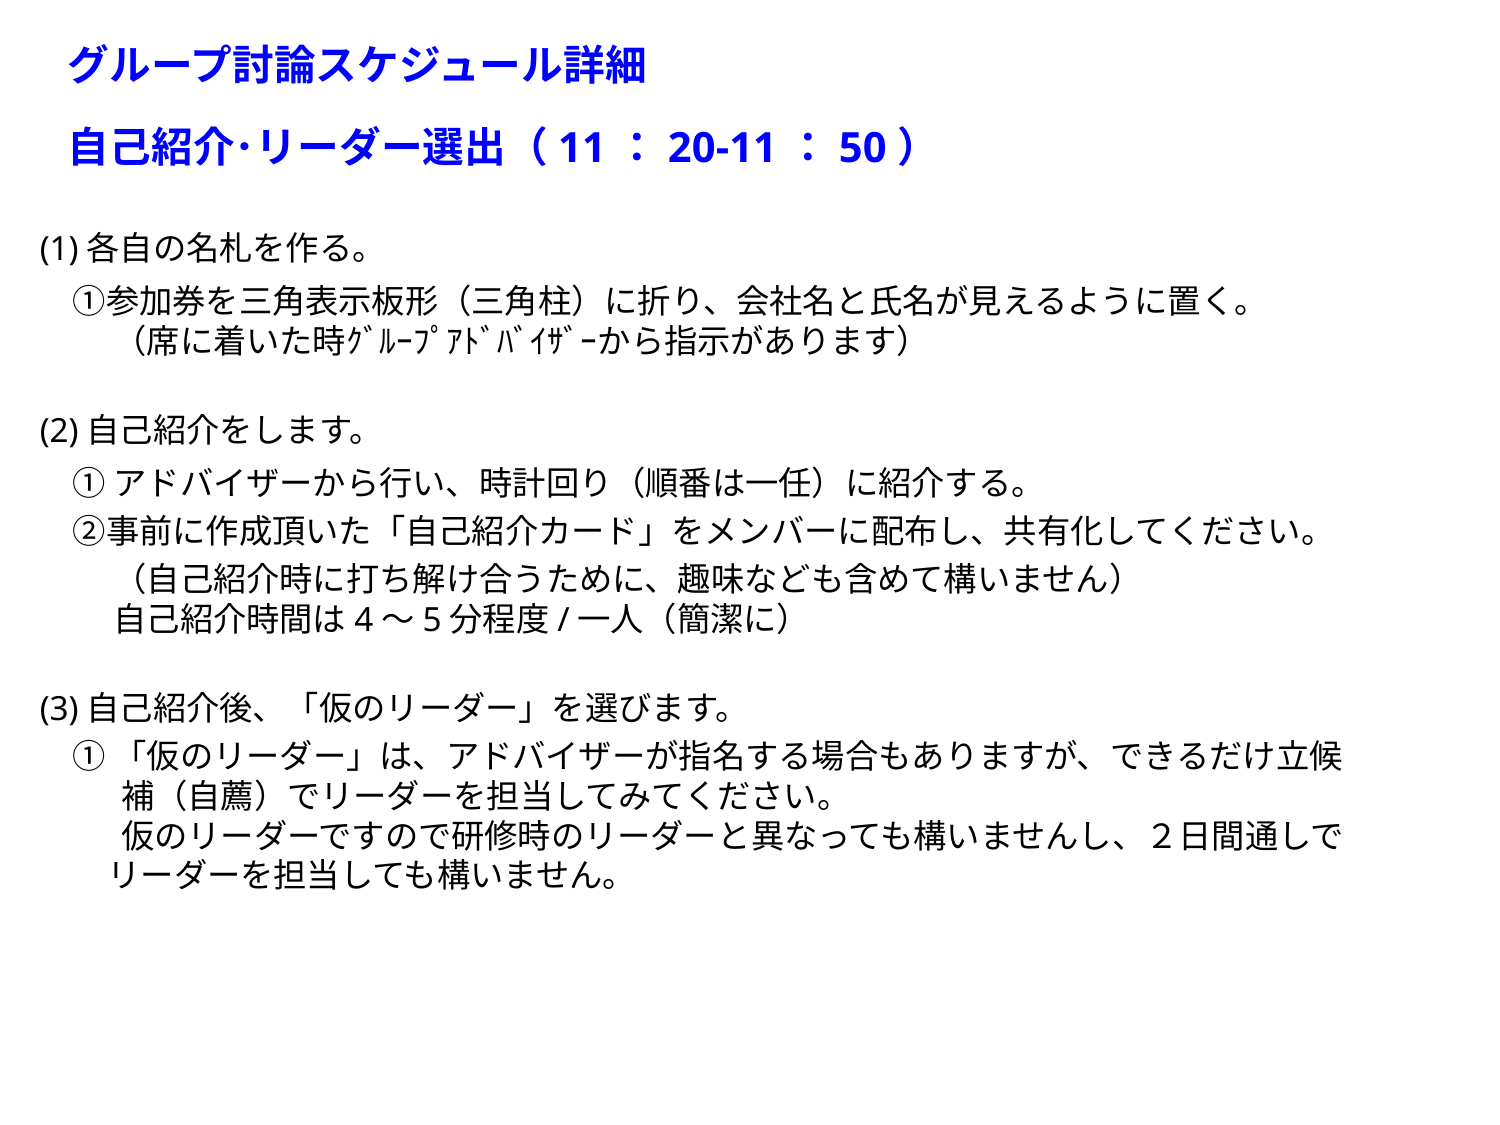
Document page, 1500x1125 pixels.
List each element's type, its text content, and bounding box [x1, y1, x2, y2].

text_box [24, 219, 1488, 925]
text_box 自己紹介･リーダー選出（11：20-11：50） [53, 113, 1258, 179]
text_box グループ討論スケジュール詳細 [53, 31, 845, 96]
